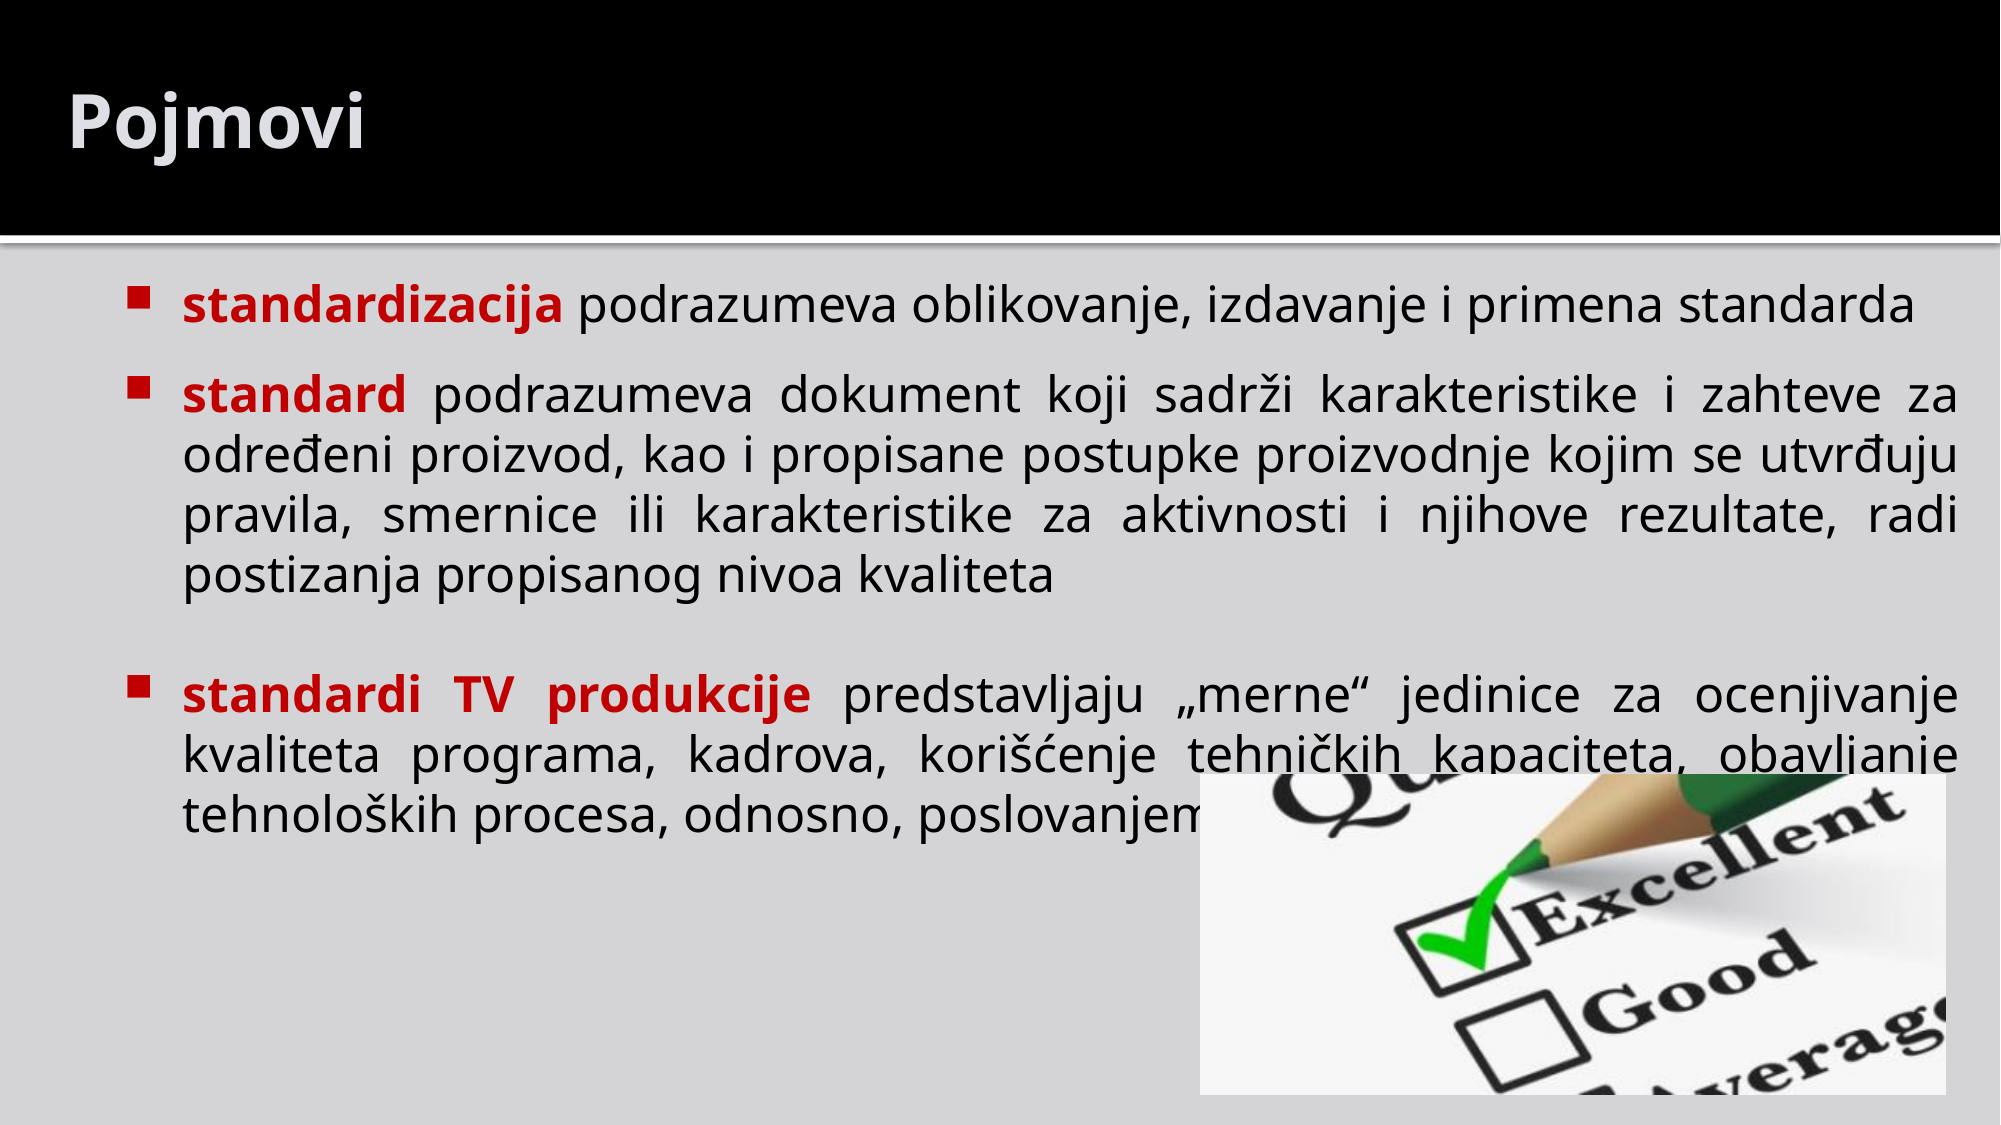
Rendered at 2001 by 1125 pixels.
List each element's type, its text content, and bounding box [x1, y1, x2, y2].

text_box Pojmovi [12, 12, 1650, 225]
picture [1199, 774, 1946, 1095]
list standardizacija podrazumeva oblikovanje, izdavanje i primena standarda standard podrazumeva dokument koji sadrži karakteristike i zahteve za određeni proizvod, kao i propisane postupke proizvodnje kojim se utvrđuju pravila, smernice ili karakteristike za aktivnosti i njihove rezultate, radi postizanja propisanog nivoa kvaliteta standardi TV produkcije predstavljaju „merne“ jedinice za ocenjivanje kvaliteta programa, kadrova, korišćenje tehničkih kapaciteta, obavljanje tehnoloških procesa, odnosno, poslovanjem TV centra [12, 237, 1975, 1125]
